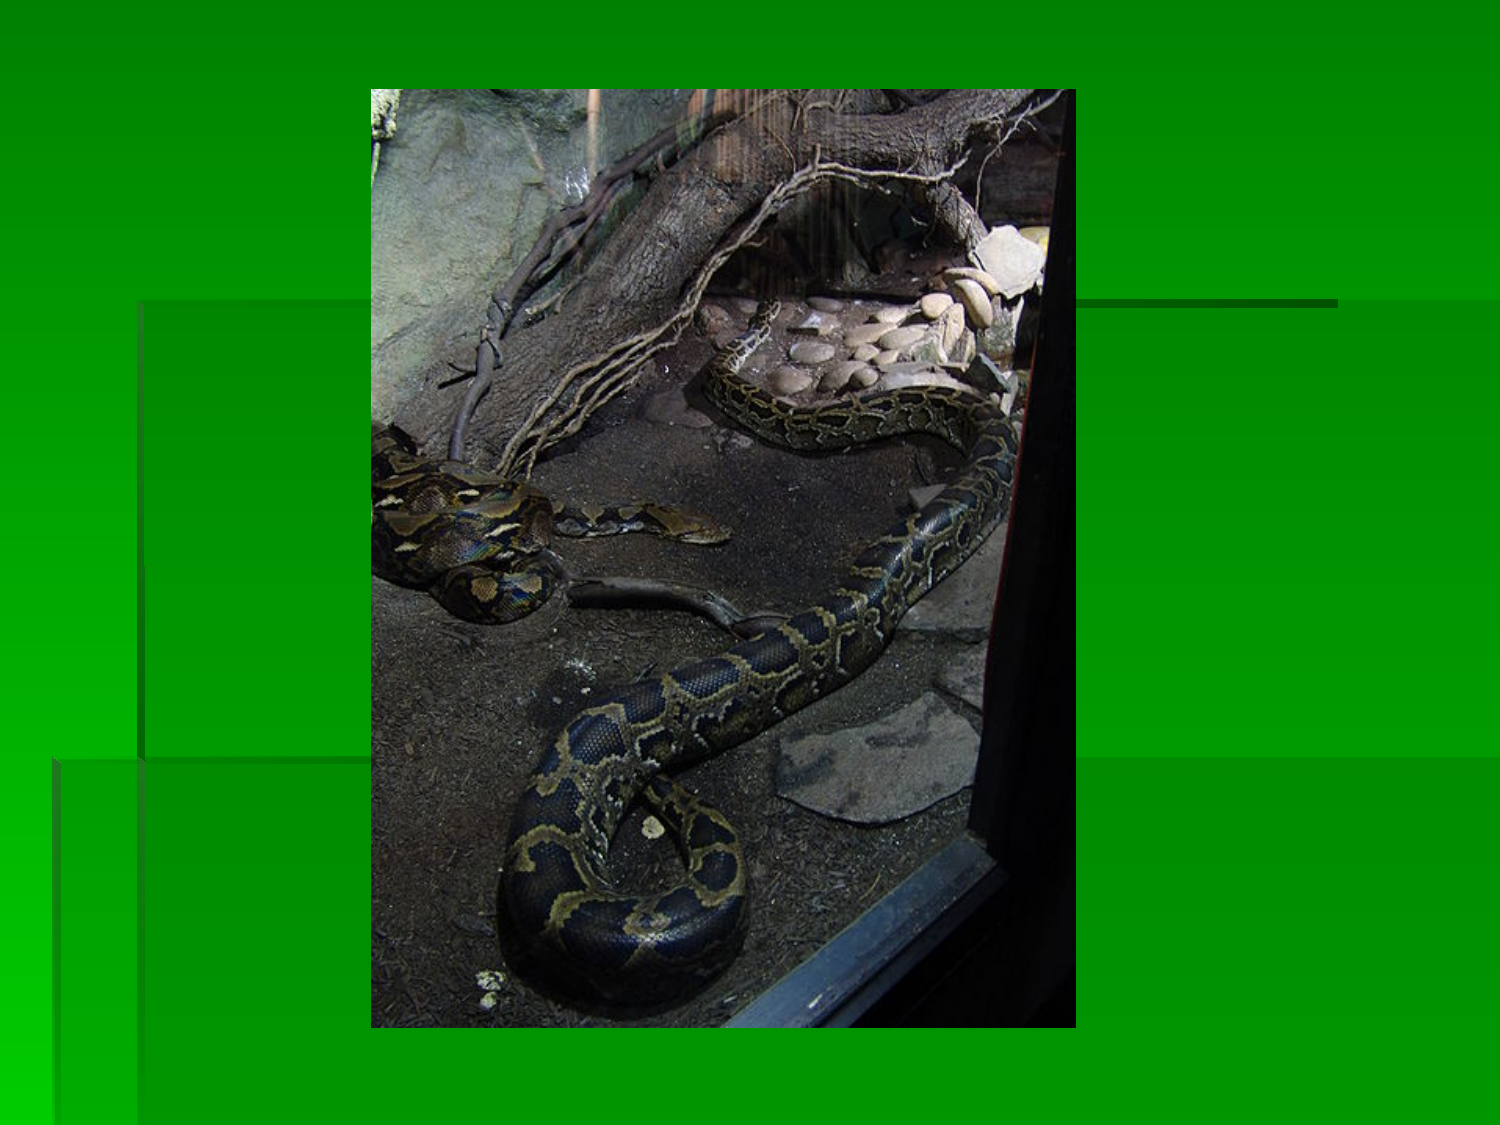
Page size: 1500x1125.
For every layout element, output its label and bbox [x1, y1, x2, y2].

picture [371, 89, 1076, 1028]
